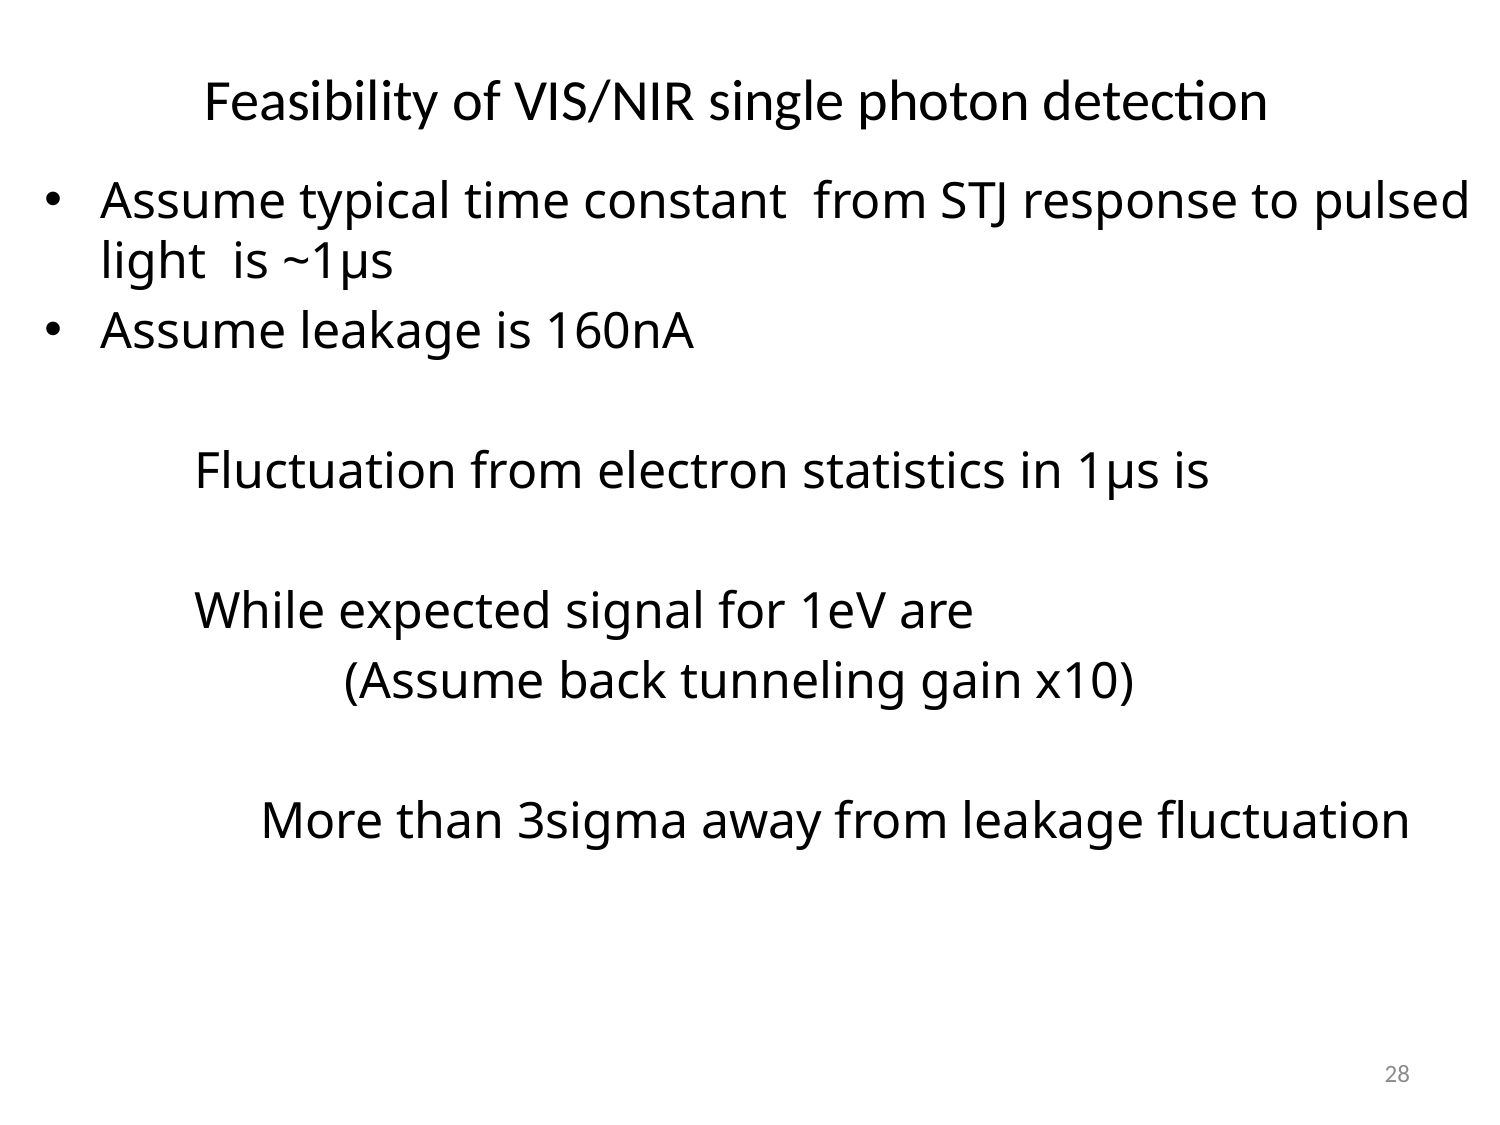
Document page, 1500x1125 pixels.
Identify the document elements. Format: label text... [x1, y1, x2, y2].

title Feasibility of VIS/NIR single photon detection [61, 45, 1412, 149]
slide_number 28 [1074, 1042, 1425, 1103]
